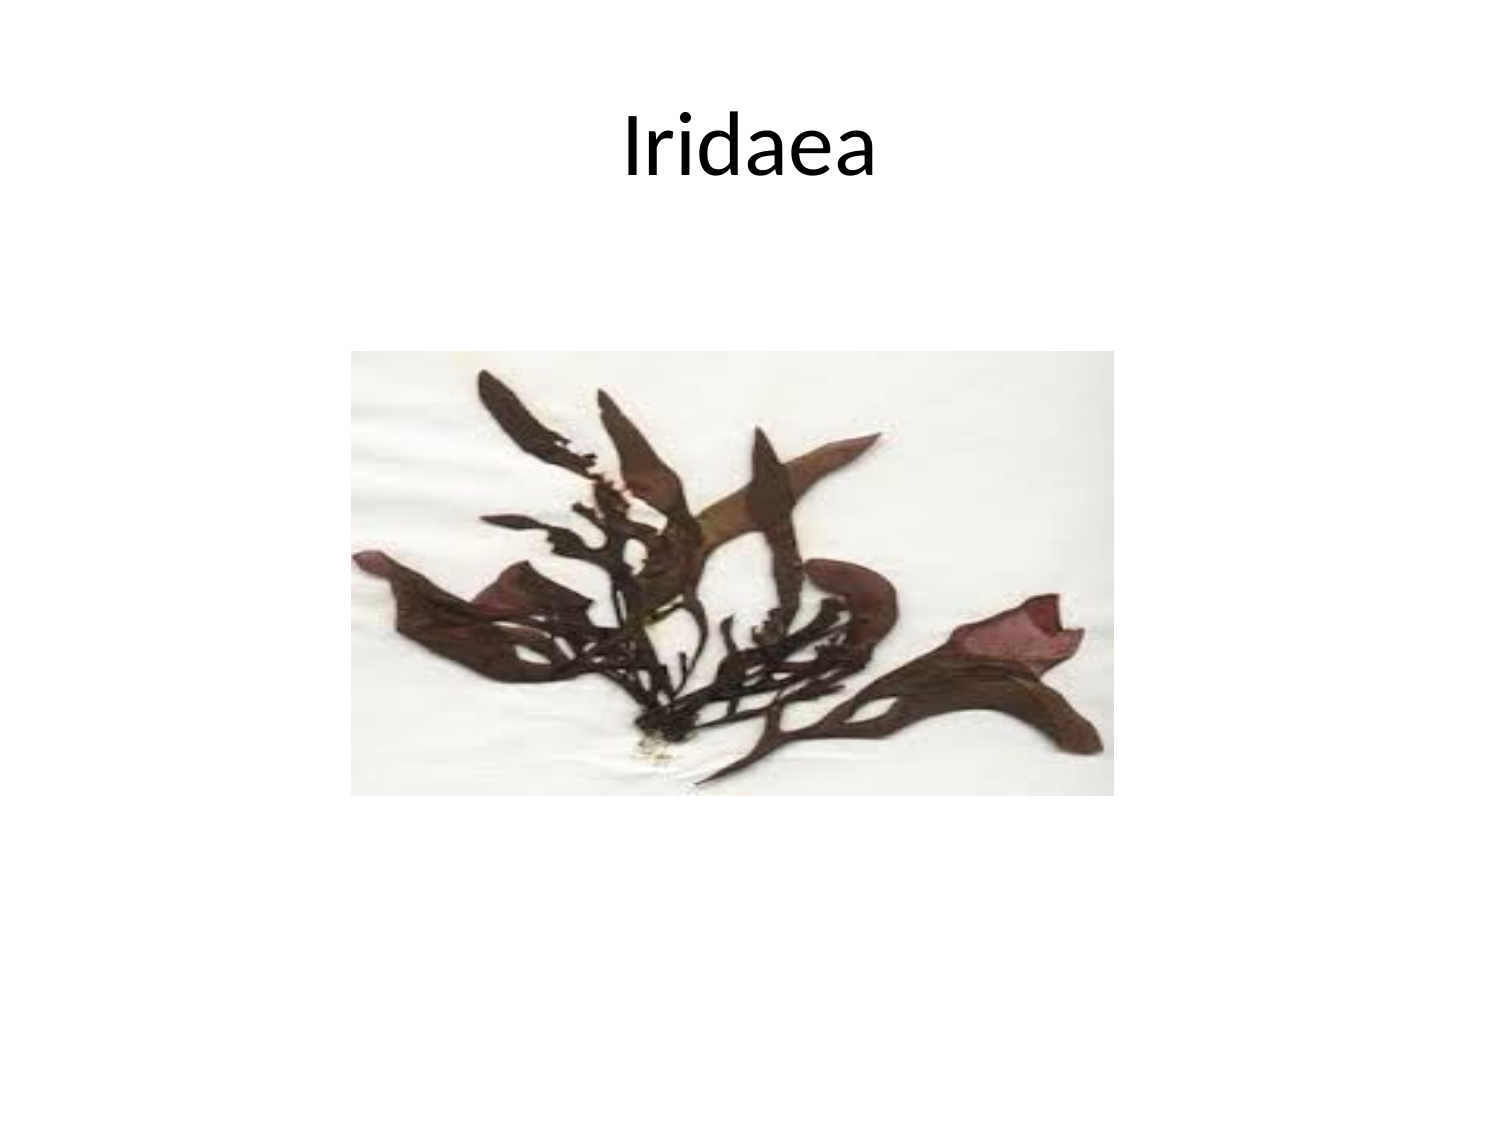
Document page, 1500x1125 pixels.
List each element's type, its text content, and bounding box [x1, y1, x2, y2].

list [351, 351, 1114, 796]
title Iridaea [75, 45, 1425, 233]
